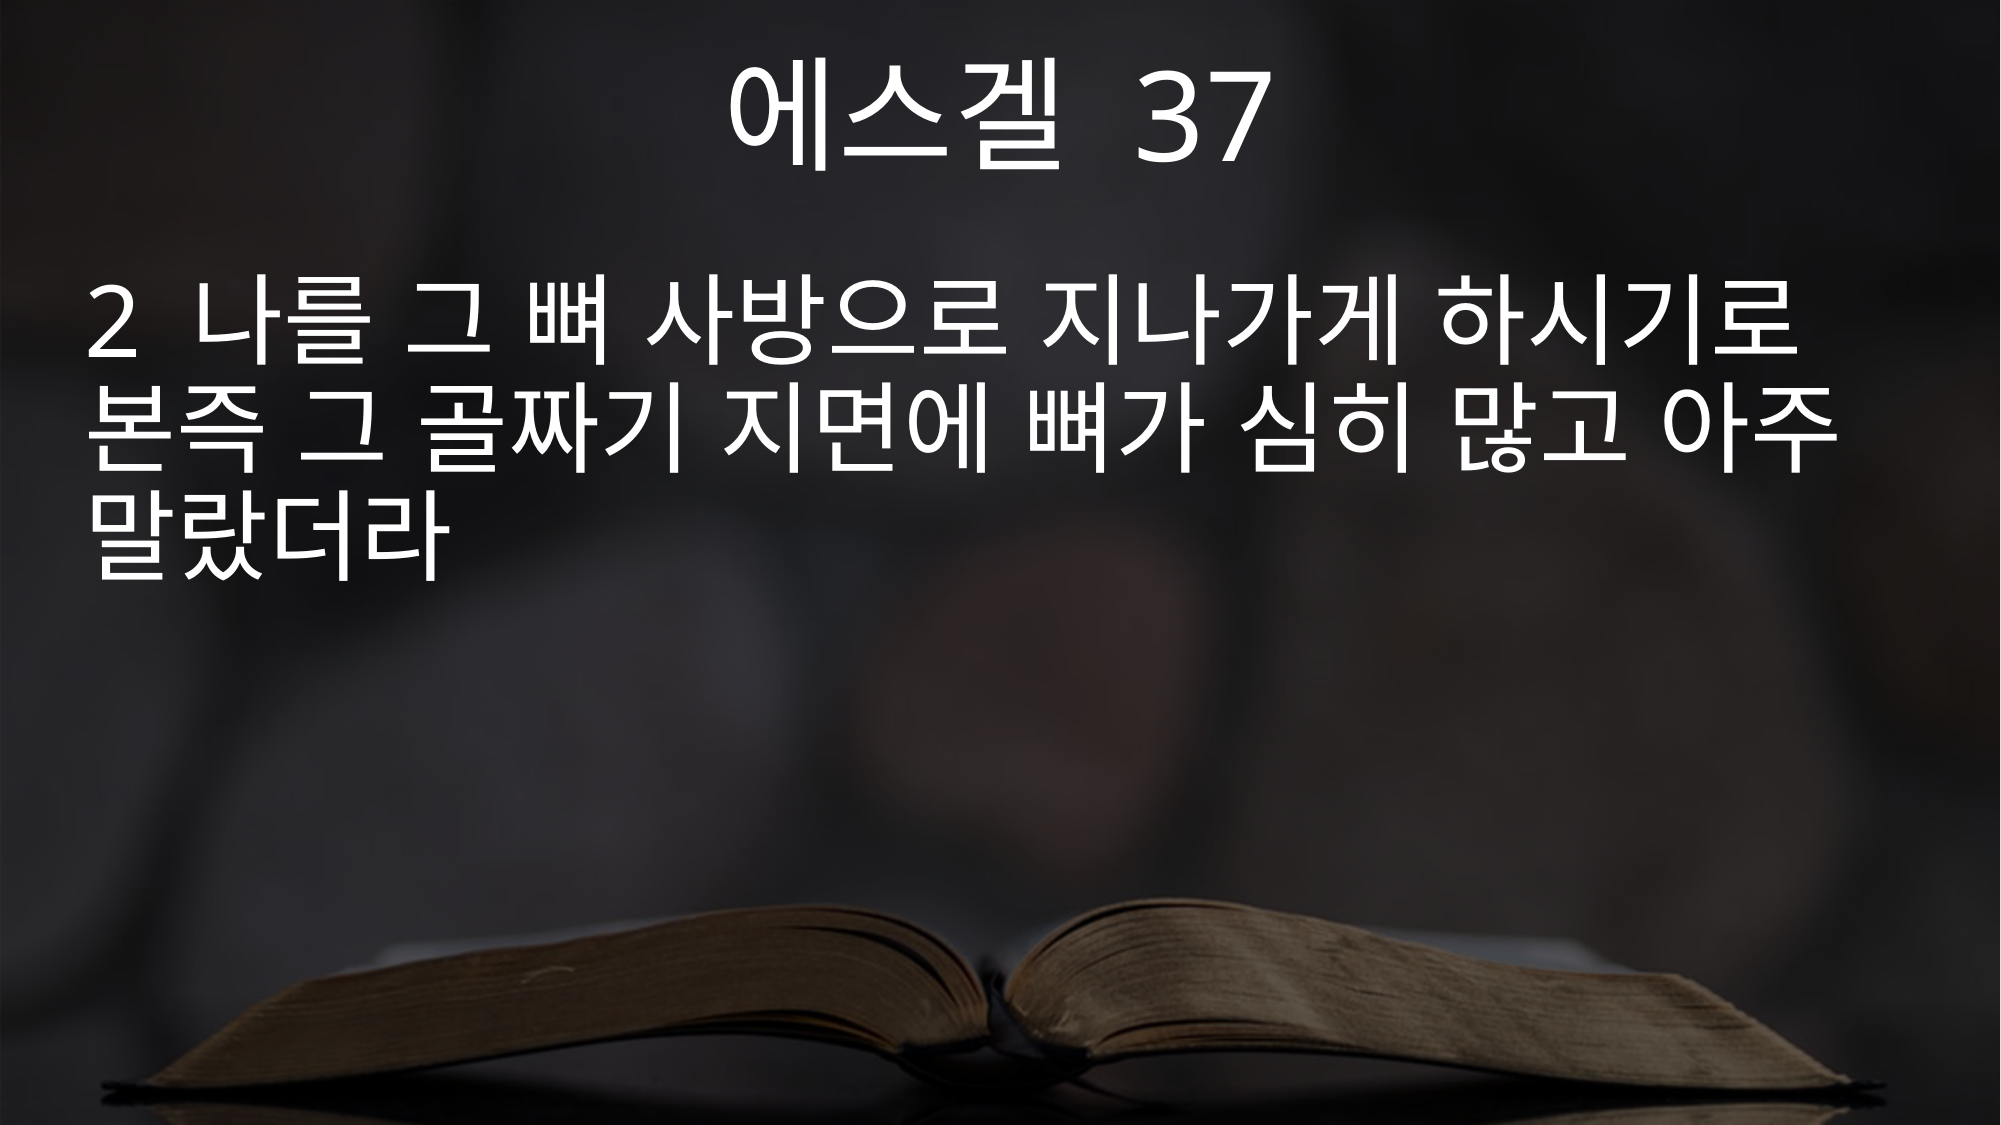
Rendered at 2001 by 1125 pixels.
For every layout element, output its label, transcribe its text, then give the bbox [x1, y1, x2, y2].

footer 에스겔 37 [0, 32, 2000, 192]
picture [0, 0, 2001, 1125]
list 2 나를 그 뼈 사방으로 지나가게 하시기로 본즉 그 골짜기 지면에 뼈가 심히 많고 아주 말랐더라 [69, 263, 1953, 423]
